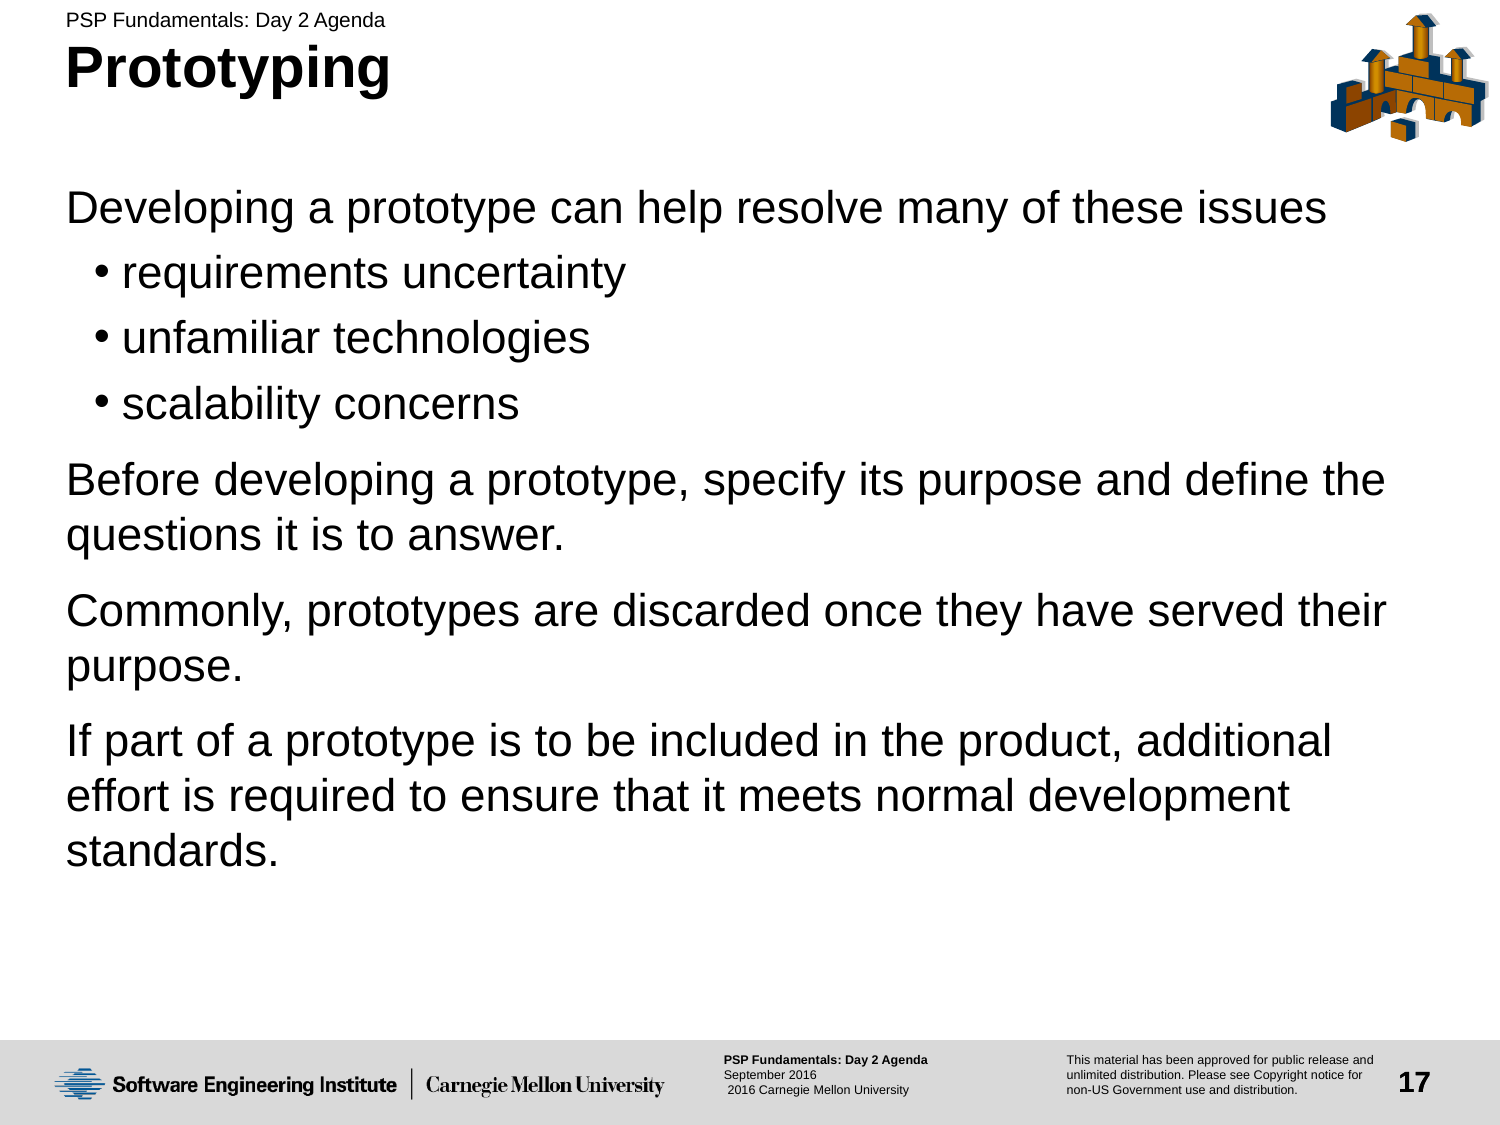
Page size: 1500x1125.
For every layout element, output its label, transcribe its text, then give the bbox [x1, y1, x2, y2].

picture [46, 1061, 673, 1104]
list Developing a prototype can help resolve many of these issues requirements uncertainty unfamiliar technologies scalability concerns Before developing a prototype, specify its purpose and define the questions it is to answer. Commonly, prototypes are discarded once they have served their purpose. If part of a prototype is to be included in the product, additional effort is required to ensure that it meets normal development standards. [65, 177, 1431, 1000]
title Prototyping [65, 37, 1430, 148]
picture [1330, 13, 1489, 142]
